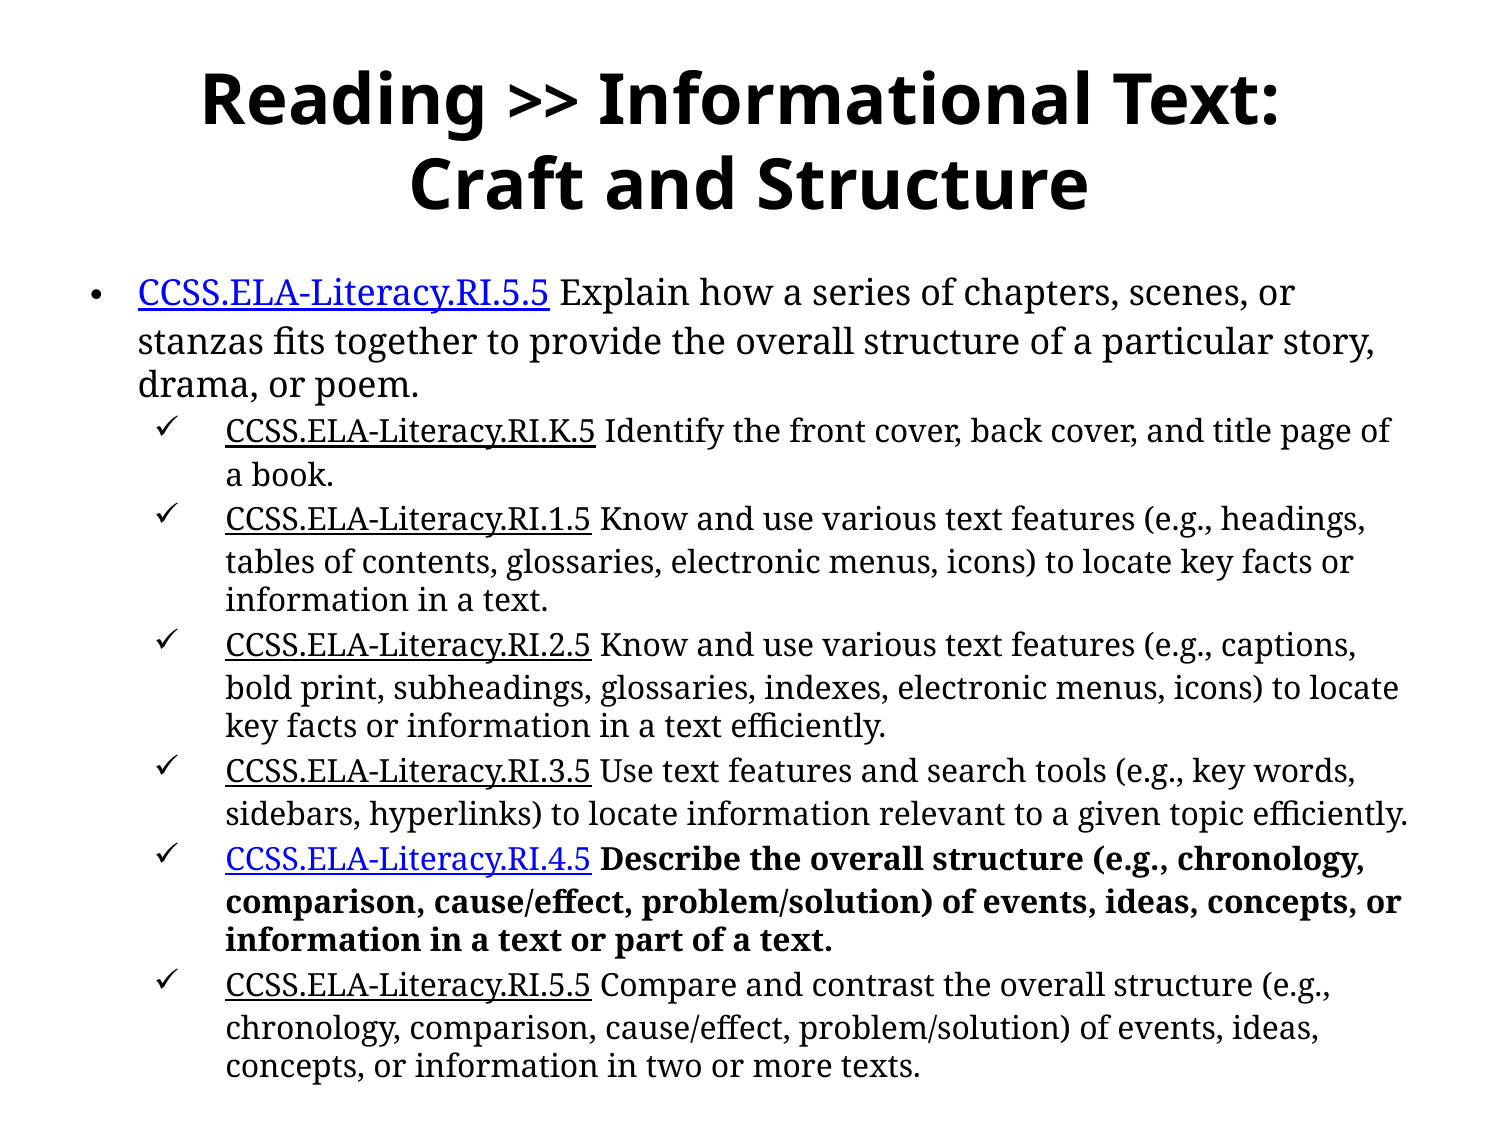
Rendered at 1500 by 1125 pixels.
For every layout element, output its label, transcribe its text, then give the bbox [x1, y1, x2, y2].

list CCSS.ELA-Literacy.RI.5.5 Explain how a series of chapters, scenes, or stanzas fits together to provide the overall structure of a particular story, drama, or poem. CCSS.ELA-Literacy.RI.K.5 Identify the front cover, back cover, and title page of a book. CCSS.ELA-Literacy.RI.1.5 Know and use various text features (e.g., headings, tables of contents, glossaries, electronic menus, icons) to locate key facts or information in a text. CCSS.ELA-Literacy.RI.2.5 Know and use various text features (e.g., captions, bold print, subheadings, glossaries, indexes, electronic menus, icons) to locate key facts or information in a text efficiently. CCSS.ELA-Literacy.RI.3.5 Use text features and search tools (e.g., key words, sidebars, hyperlinks) to locate information relevant to a given topic efficiently. CCSS.ELA-Literacy.RI.4.5 Describe the overall structure (e.g., chronology, comparison, cause/effect, problem/solution) of events, ideas, concepts, or information in a text or part of a text. CCSS.ELA-Literacy.RI.5.5 Compare and contrast the overall structure (e.g., chronology, comparison, cause/effect, problem/solution) of events, ideas, concepts, or information in two or more texts. [75, 262, 1425, 1125]
title Reading >> Informational Text: Craft and Structure [75, 45, 1425, 233]
